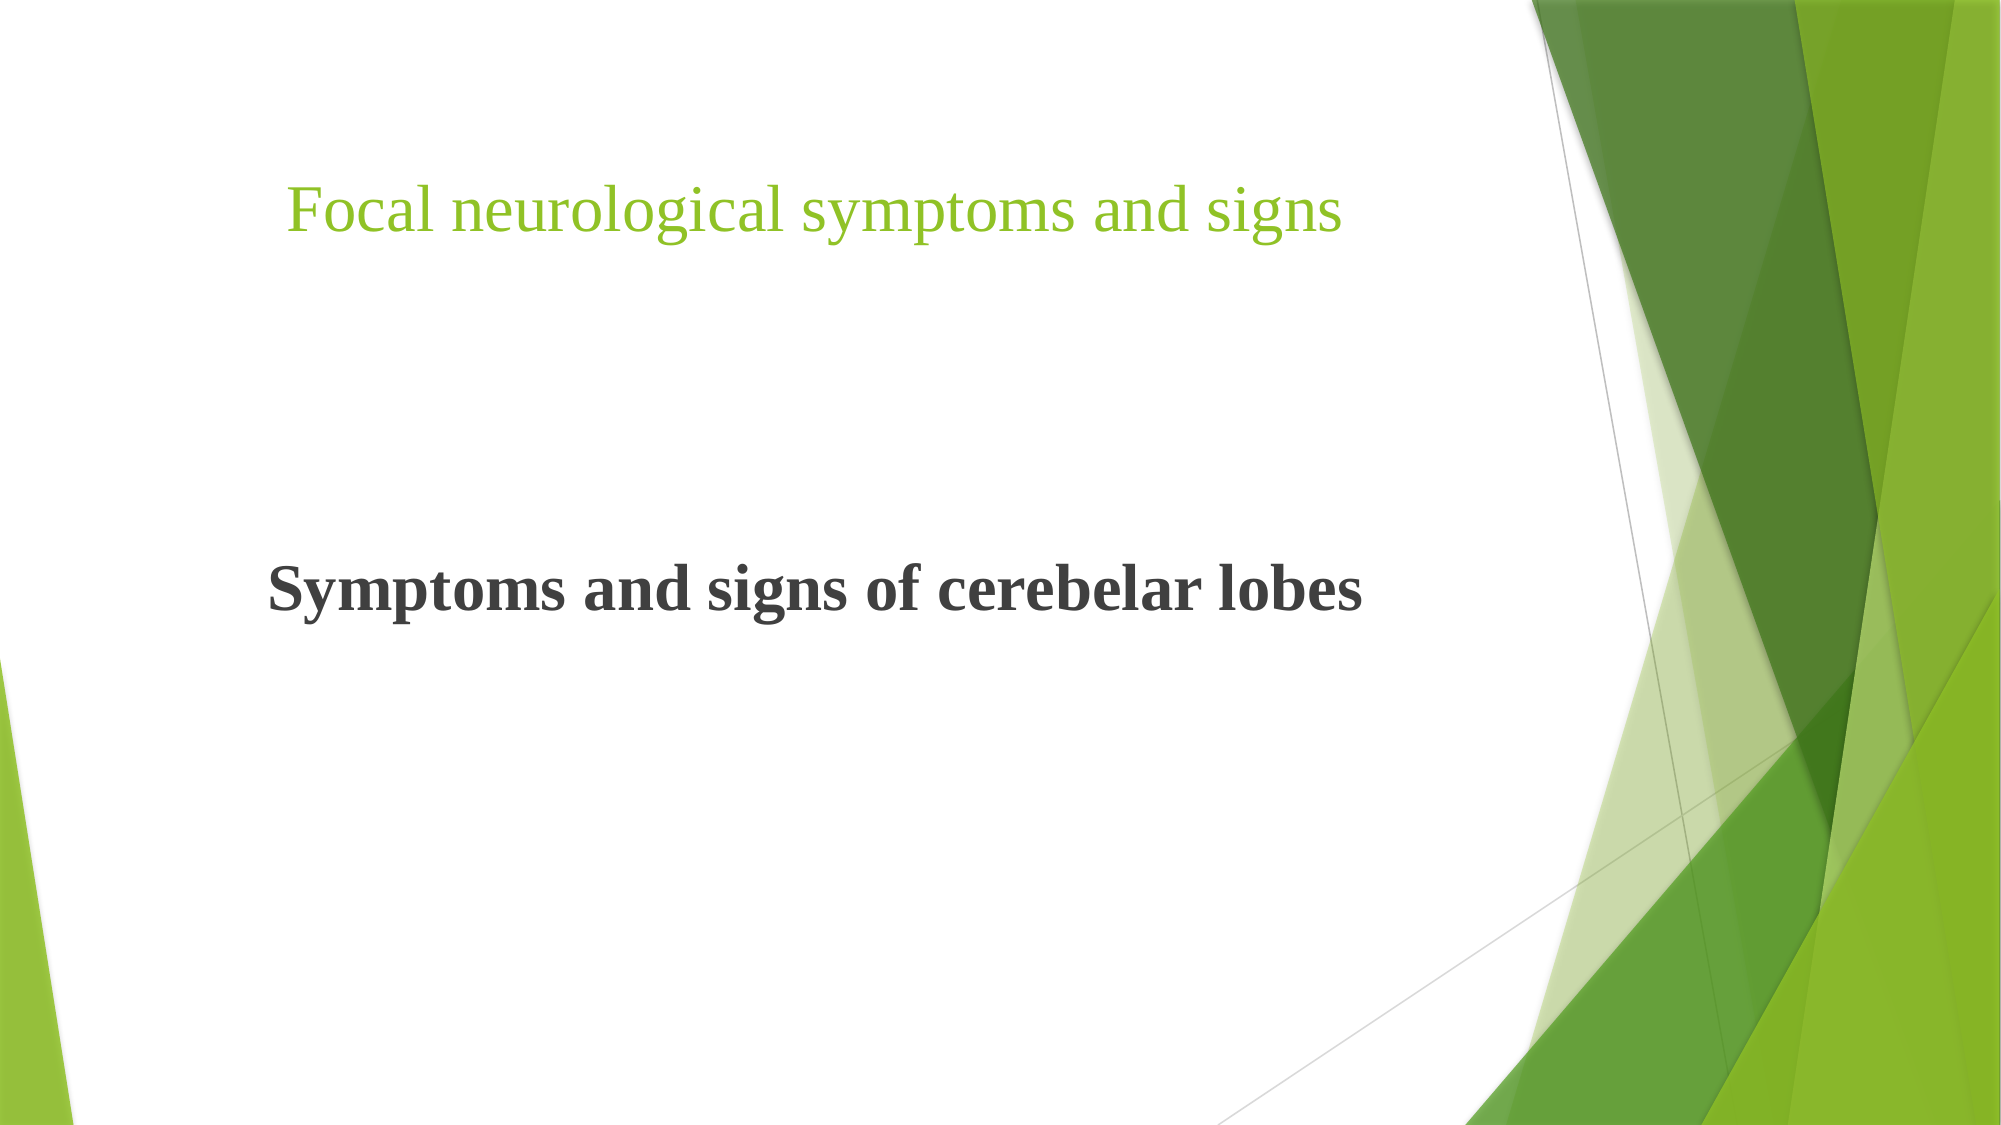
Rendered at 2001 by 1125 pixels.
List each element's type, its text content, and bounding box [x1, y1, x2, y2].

list Symptoms and signs of cerebelar lobes [111, 536, 1522, 991]
title Focal neurological symptoms and signs [111, 157, 1522, 317]
